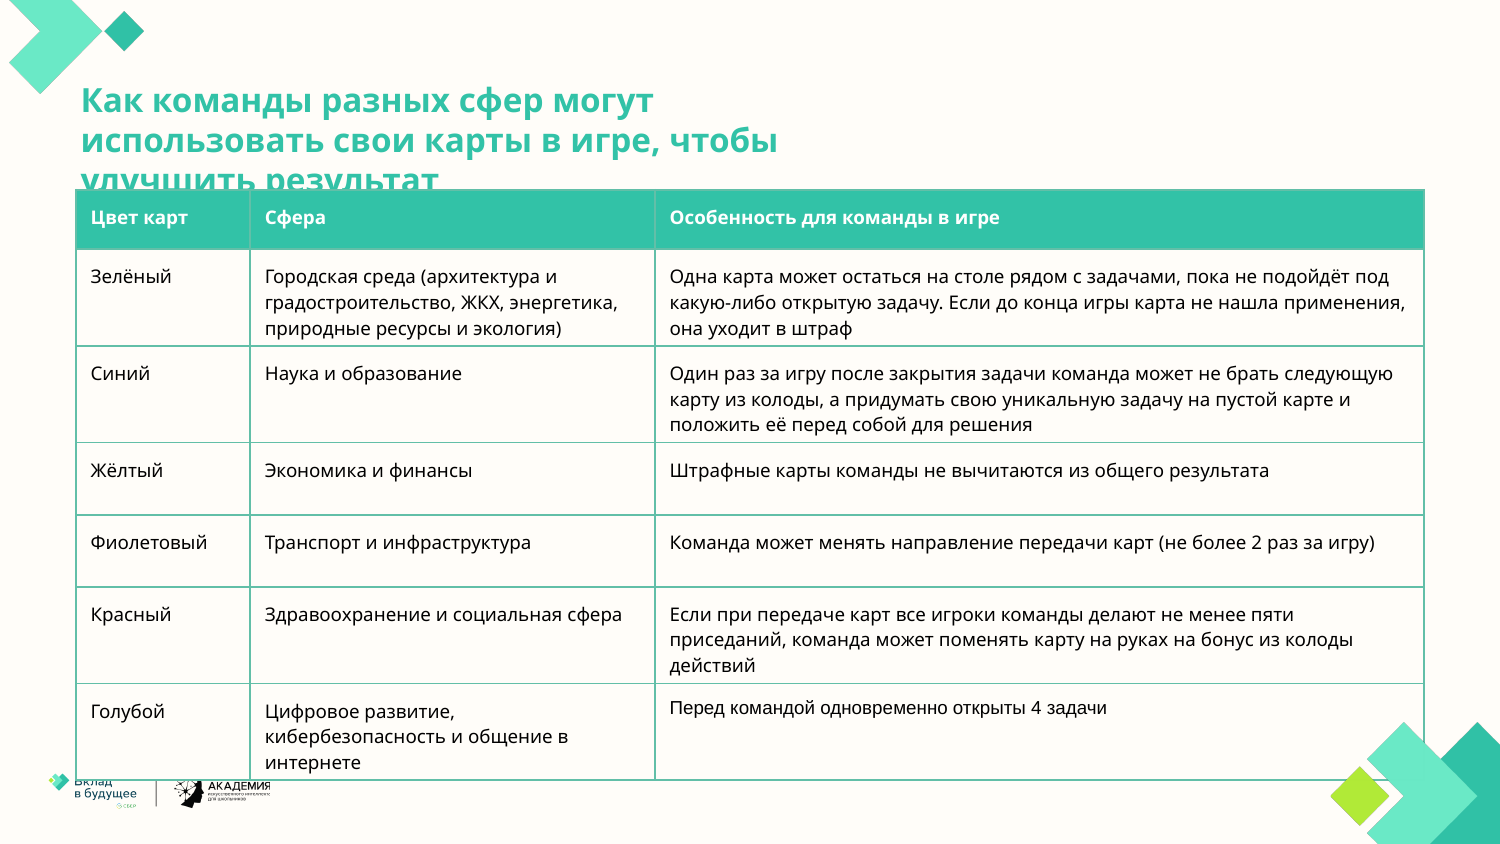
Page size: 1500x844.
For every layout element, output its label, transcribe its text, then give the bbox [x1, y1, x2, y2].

table_cell Наука и образование [251, 347, 654, 442]
table_cell Красный [77, 588, 249, 683]
table_cell Одна карта может остаться на столе рядом с задачами, пока не подойдёт под какую-либо открытую задачу. Если до конца игры карта не нашла применения, она уходит в штраф [656, 250, 1423, 345]
table_cell Голубой [77, 684, 249, 779]
table_cell Один раз за игру после закрытия задачи команда может не брать следующую карту из колоды, а придумать свою уникальную задачу на пустой карте и положить её перед собой для решения [656, 347, 1423, 442]
table_cell Зелёный [77, 250, 249, 345]
table_cell Если при передаче карт все игроки команды делают не менее пяти приседаний, команда может поменять карту на руках на бонус из колоды действий [656, 588, 1423, 683]
table_cell Жёлтый [77, 443, 249, 514]
picture [31, 756, 270, 826]
table_cell Городская среда (архитектура и градостроительство, ЖКХ, энергетика, природные ресурсы и экология) [251, 250, 654, 345]
picture [1330, 722, 1500, 844]
table_cell Транспорт и инфраструктура [251, 516, 654, 586]
table_cell Перед командой одновременно открыты 4 задачи [656, 684, 1423, 779]
table_cell Фиолетовый [77, 516, 249, 586]
table_cell Здравоохранение и социальная сфера [251, 588, 654, 683]
table_header Сфера [251, 191, 654, 248]
table_cell Команда может менять направление передачи карт (не более 2 раз за игру) [656, 516, 1423, 586]
table_cell Экономика и финансы [251, 443, 654, 514]
table_header Особенность для команды в игре [656, 191, 1423, 248]
picture [9, 0, 144, 94]
table_cell Синий [77, 347, 249, 442]
text_box Как команды разных сфер могут использовать свои карты в игре, чтобы улучшить результат [73, 71, 880, 207]
table_cell Штрафные карты команды не вычитаются из общего результата [656, 443, 1423, 514]
table_cell Цифровое развитие, кибербезопасность и общение в интернете [251, 684, 654, 779]
table_header Цвет карт [77, 191, 249, 248]
